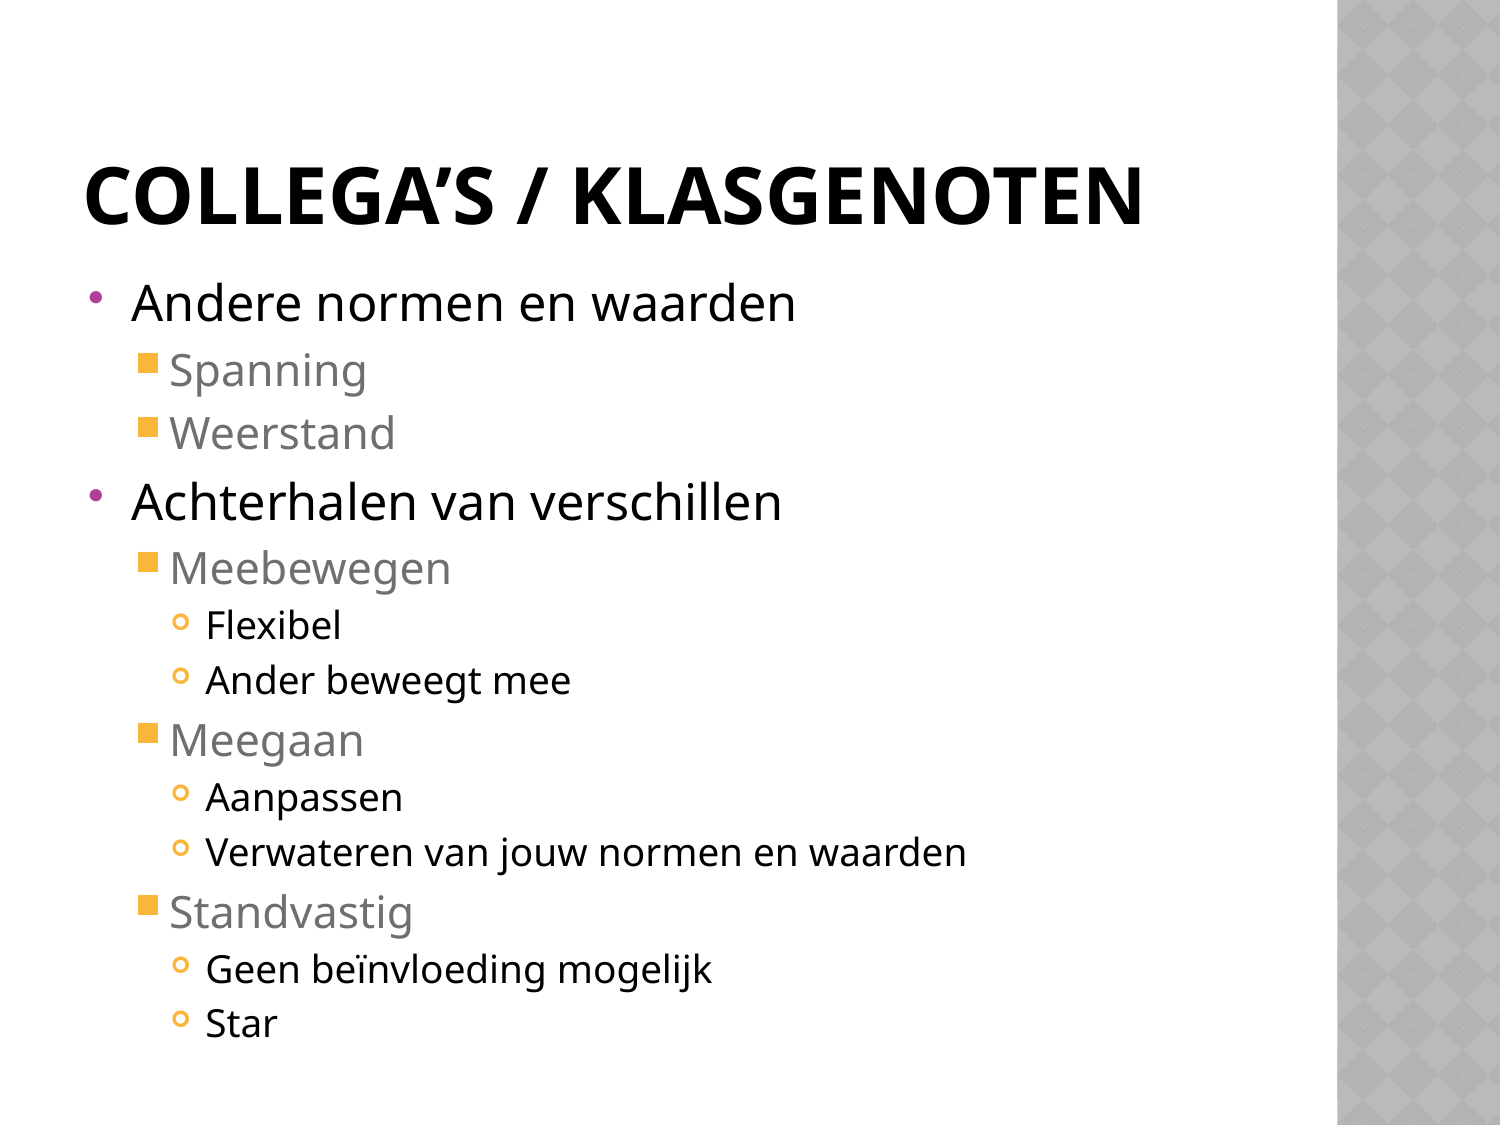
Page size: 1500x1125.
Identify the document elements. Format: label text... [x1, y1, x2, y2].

list Andere normen en waarden Spanning Weerstand Achterhalen van verschillen Meebewegen Flexibel Ander beweegt mee Meegaan Aanpassen Verwateren van jouw normen en waarden Standvastig Geen beïnvloeding mogelijk Star [75, 264, 1263, 1059]
title Collega’s / klasgenoten [75, 52, 1263, 240]
